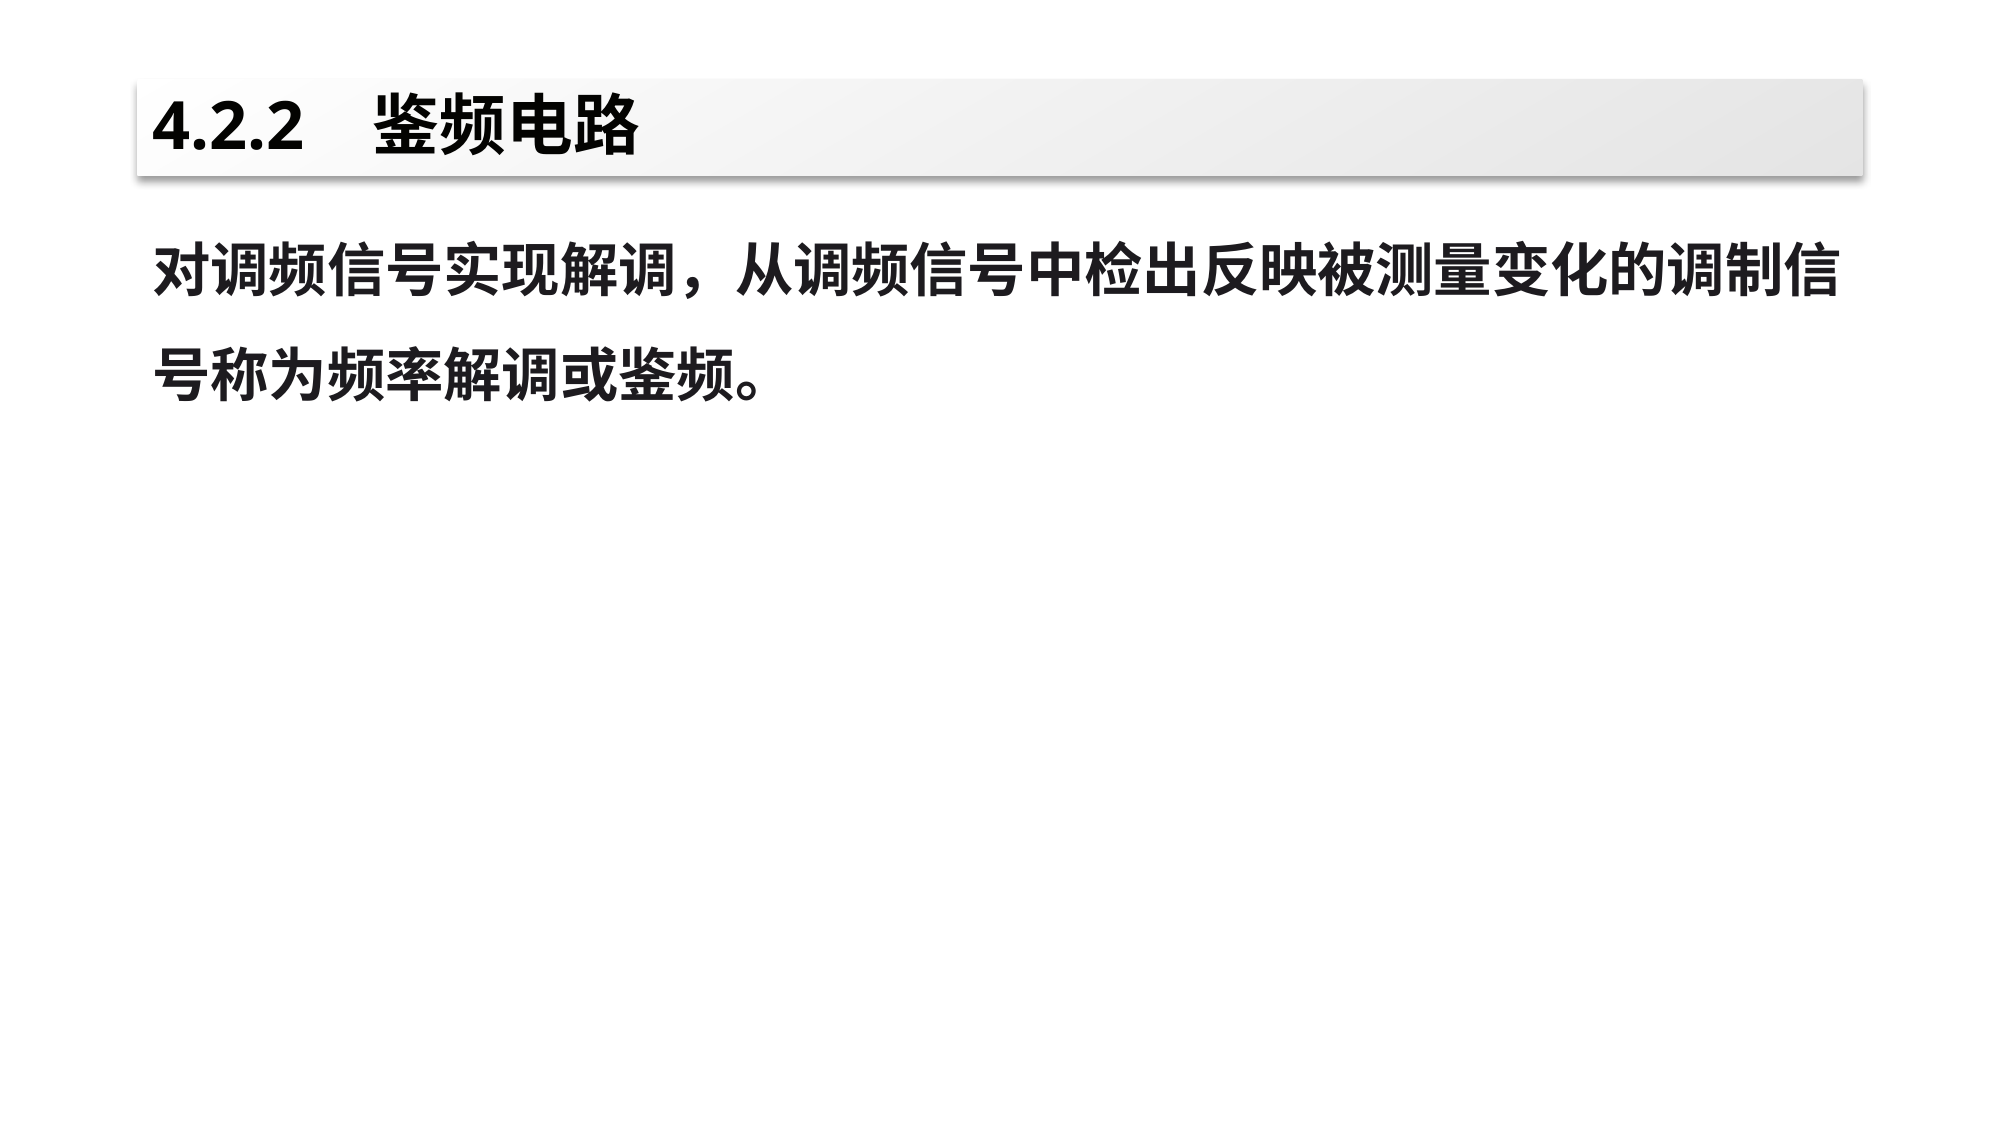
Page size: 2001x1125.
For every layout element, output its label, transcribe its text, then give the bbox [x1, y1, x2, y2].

list 对调频信号实现解调，从调频信号中检出反映被测量变化的调制信号称为频率解调或鉴频。 [137, 191, 1863, 1014]
title 4.2.2 鉴频电路 [137, 79, 1863, 176]
